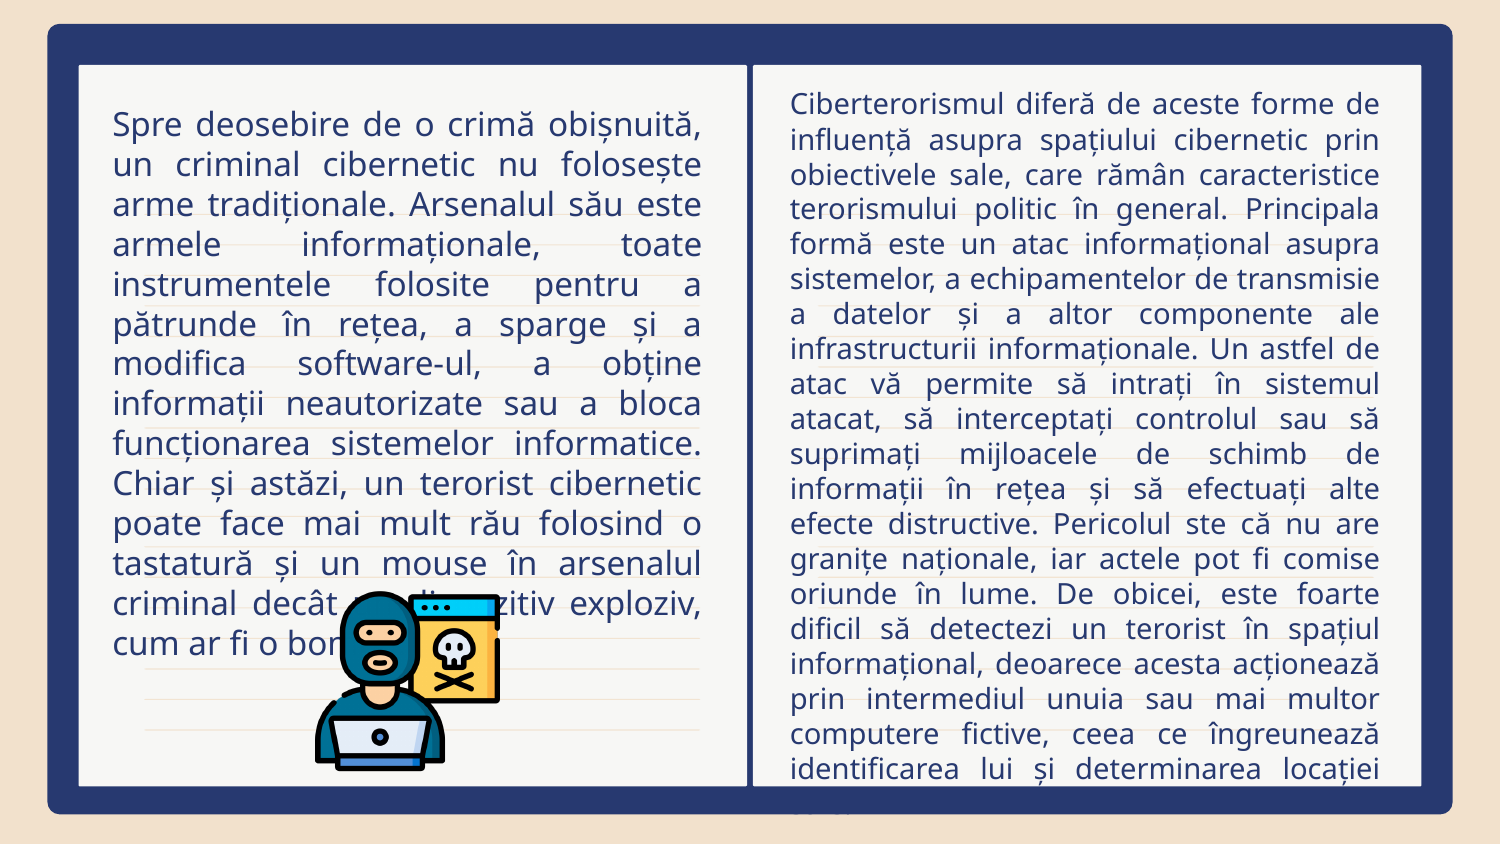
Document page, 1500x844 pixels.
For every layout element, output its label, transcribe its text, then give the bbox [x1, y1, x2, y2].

picture [315, 588, 500, 774]
text_box Spre deosebire de o crimă obișnuită, un criminal cibernetic nu folosește arme tradiționale. Arsenalul său este armele informaționale, toate instrumentele folosite pentru a pătrunde în rețea, a sparge și a modifica software-ul, a obține informații neautorizate sau a bloca funcționarea sistemelor informatice. Chiar și astăzi, un terorist cibernetic poate face mai mult rău folosind o tastatură și un mouse în arsenalul criminal decât un dispozitiv exploziv, cum ar fi o bombă. [97, 88, 719, 677]
text_box Ciberterorismul diferă de aceste forme de influență asupra spațiului cibernetic prin obiectivele sale, care rămân caracteristice terorismului politic în general. Principala formă este un atac informațional asupra sistemelor, a echipamentelor de transmisie a datelor și a altor componente ale infrastructurii informaționale. Un astfel de atac vă permite să intrați în sistemul atacat, să interceptați controlul sau să suprimați mijloacele de schimb de informații în rețea și să efectuați alte efecte distructive. Pericolul ste că nu are granițe naționale, iar actele pot fi comise oriunde în lume. De obicei, este foarte dificil să detectezi un terorist în spațiul informațional, deoarece acesta acționează prin intermediul unuia sau mai multor computere fictive, ceea ce îngreunează identificarea lui și determinarea locației sale. [774, 70, 1396, 835]
